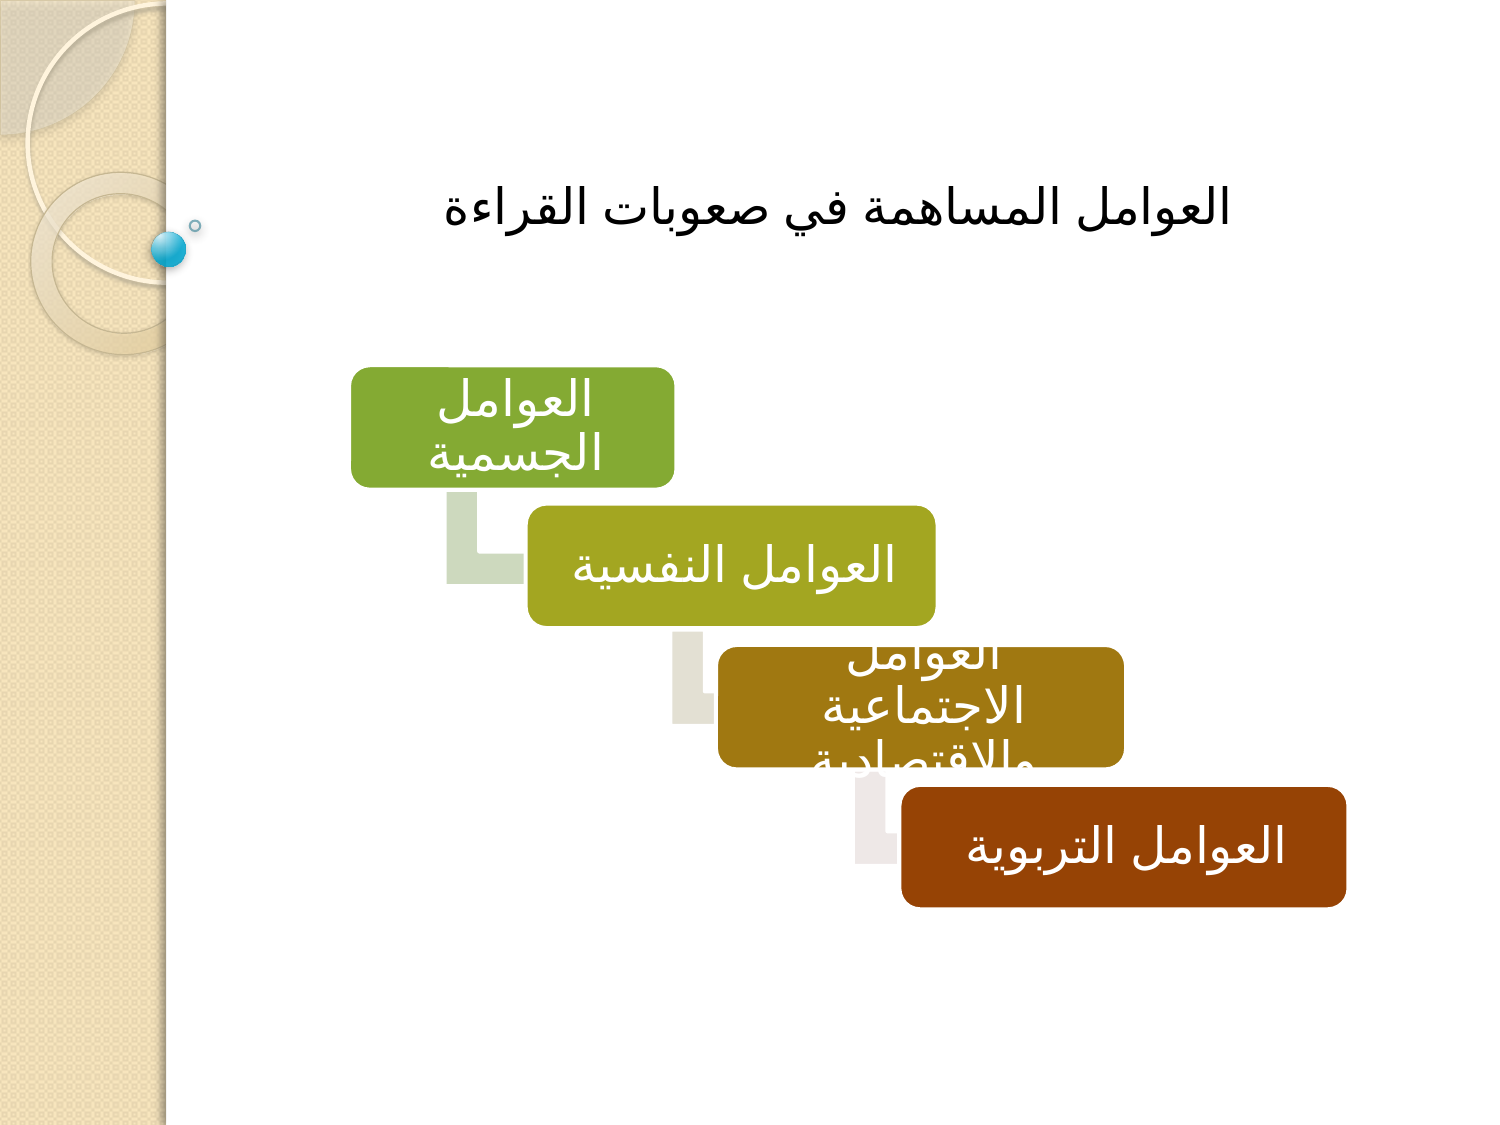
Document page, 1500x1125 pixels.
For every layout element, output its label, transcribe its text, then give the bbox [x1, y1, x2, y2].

text_box العوامل المساهمة في صعوبات القراءة [289, 166, 1388, 332]
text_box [348, 361, 1350, 914]
